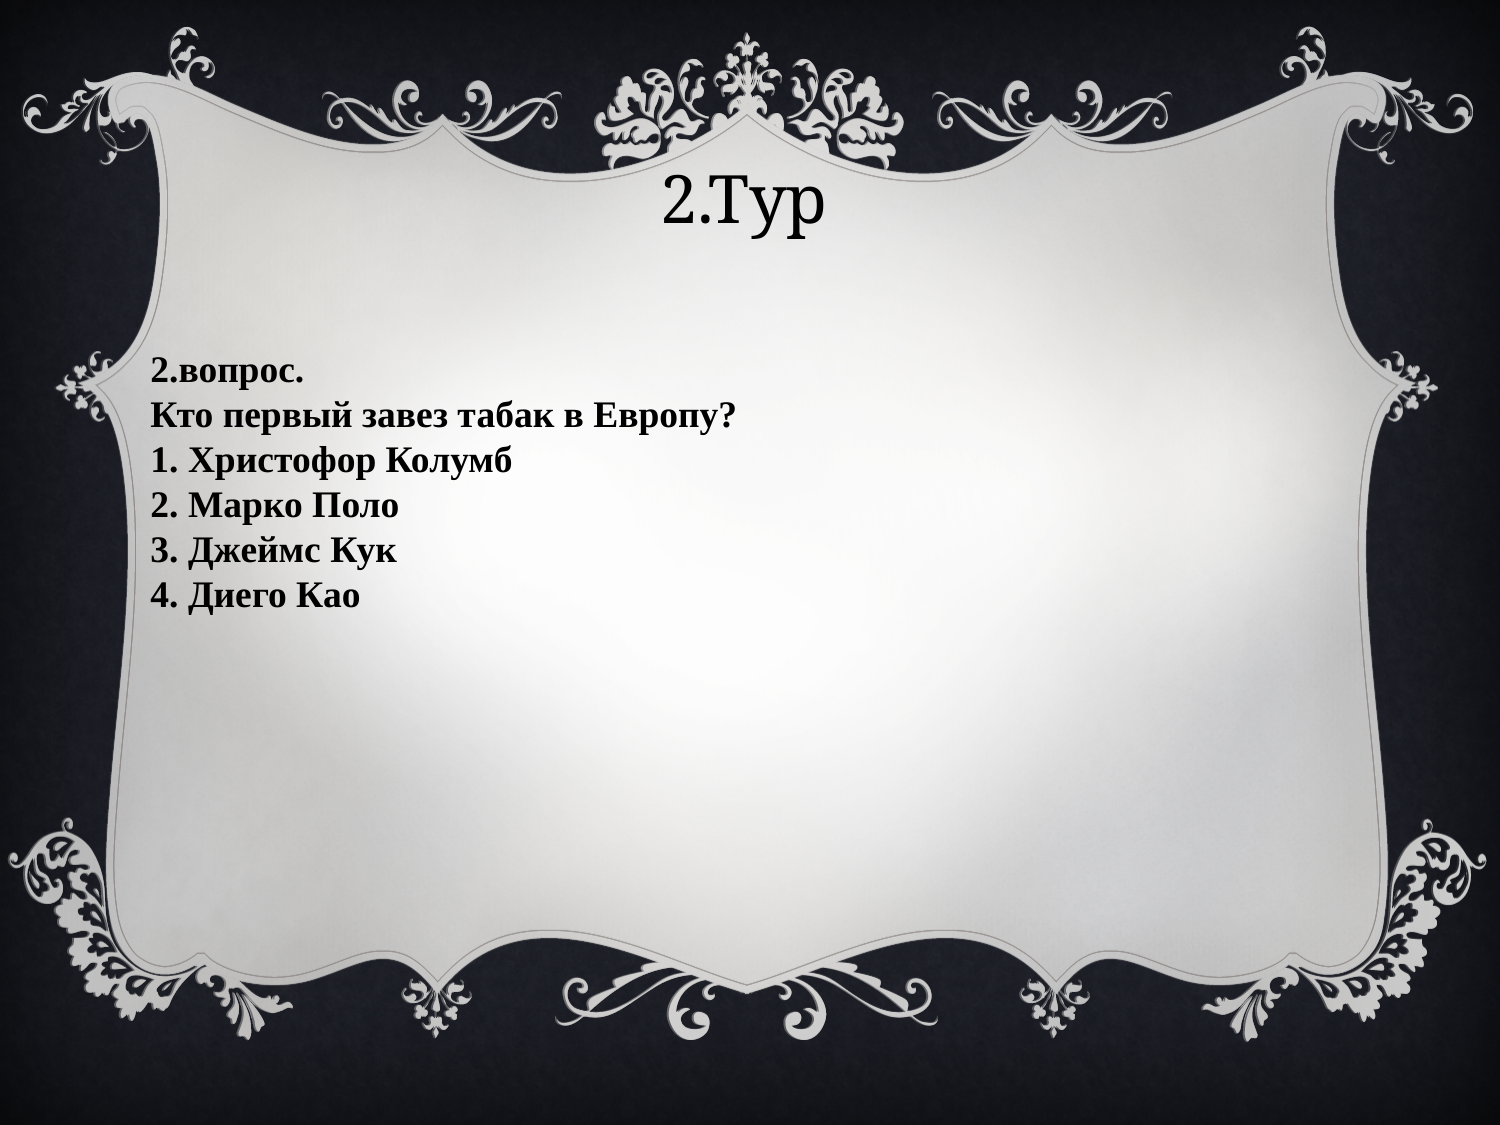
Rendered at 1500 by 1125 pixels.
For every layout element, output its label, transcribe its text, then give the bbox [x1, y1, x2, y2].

text_box 2.Тур [645, 148, 843, 244]
picture [0, 0, 1500, 1125]
text_box 2.вопрос. Кто первый завез табак в Европу? 1. Христофор Колумб 2. Марко Поло 3. Джеймс Кук 4. Диего Као [135, 338, 1223, 623]
